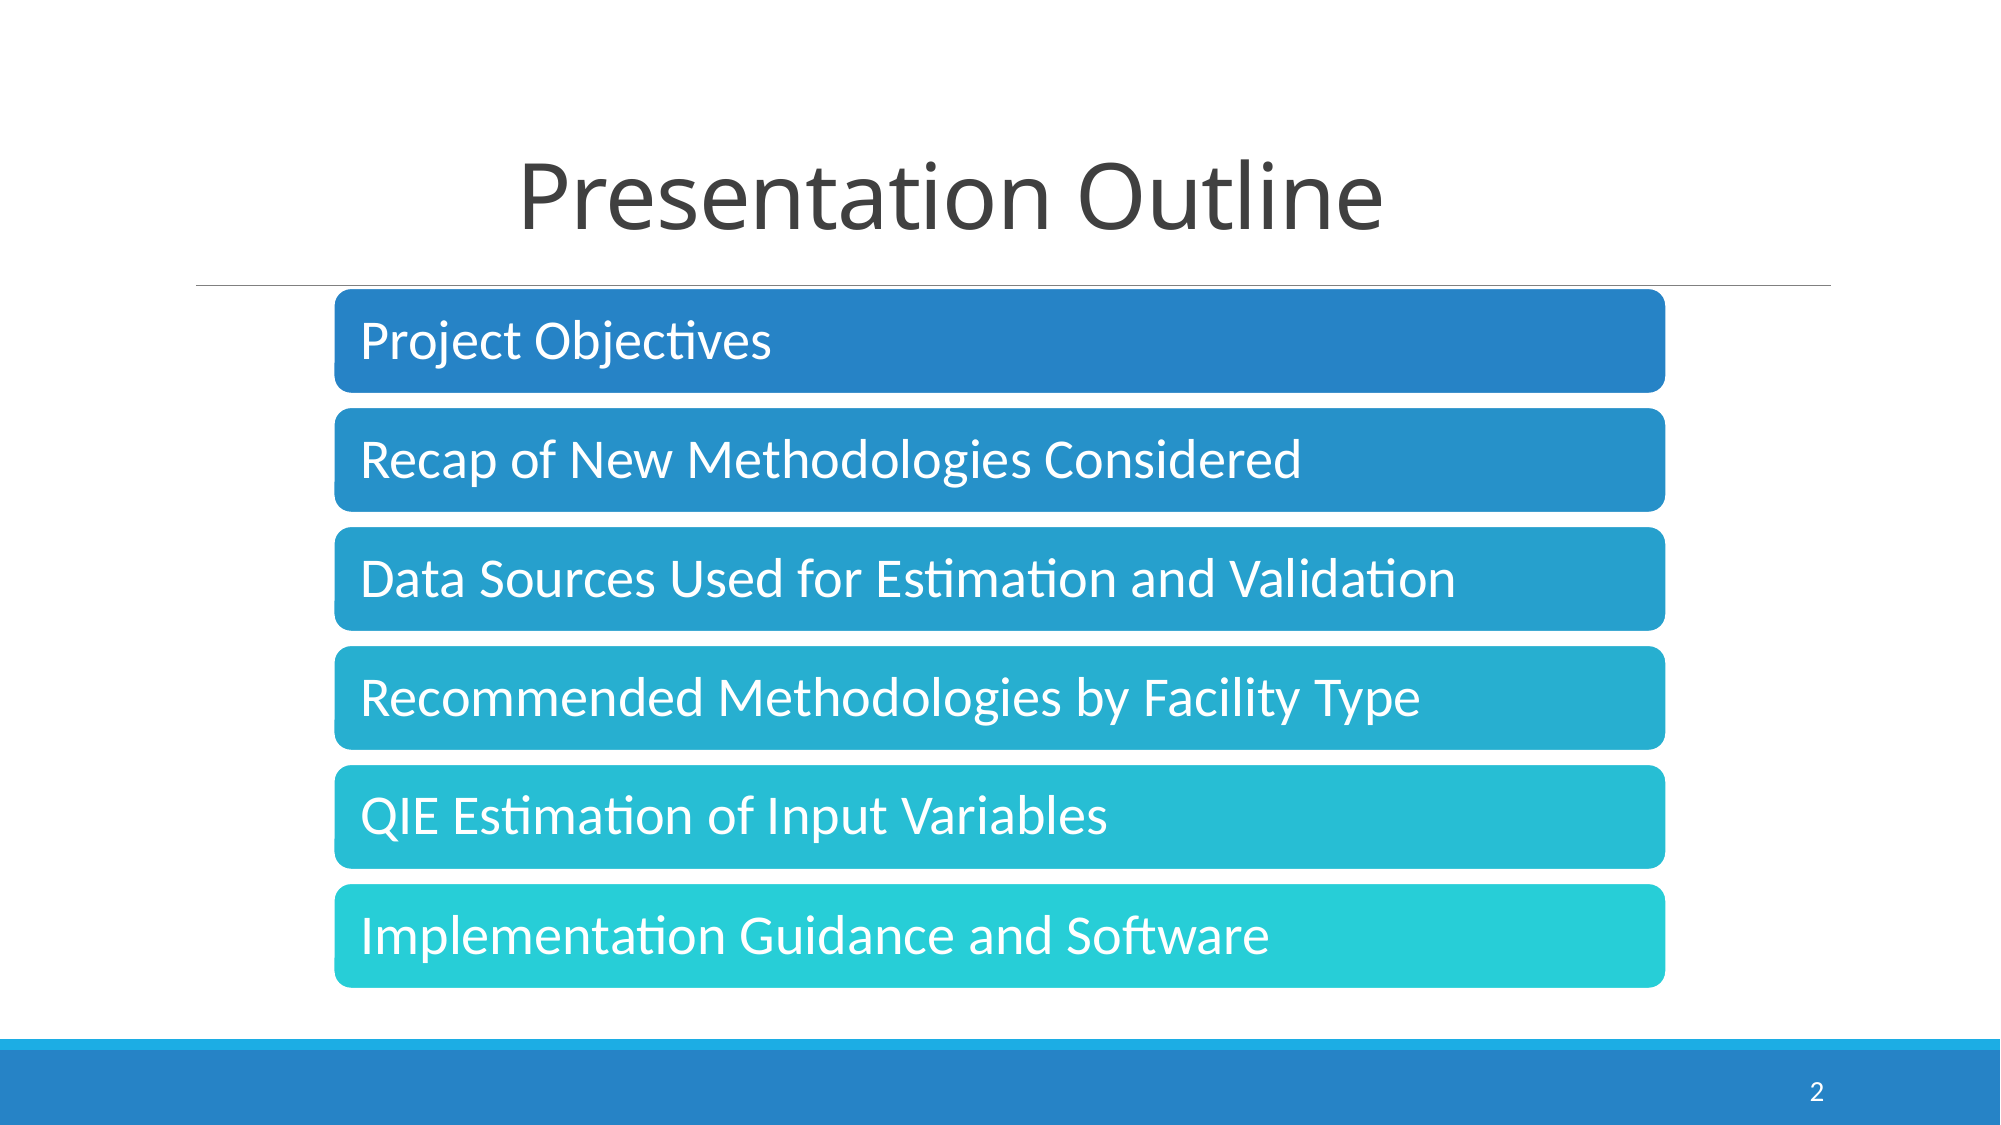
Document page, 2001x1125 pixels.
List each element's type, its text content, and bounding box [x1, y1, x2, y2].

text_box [332, 281, 1668, 996]
slide_number 2 [1624, 1059, 1840, 1120]
title Presentation Outline [501, 119, 1499, 256]
